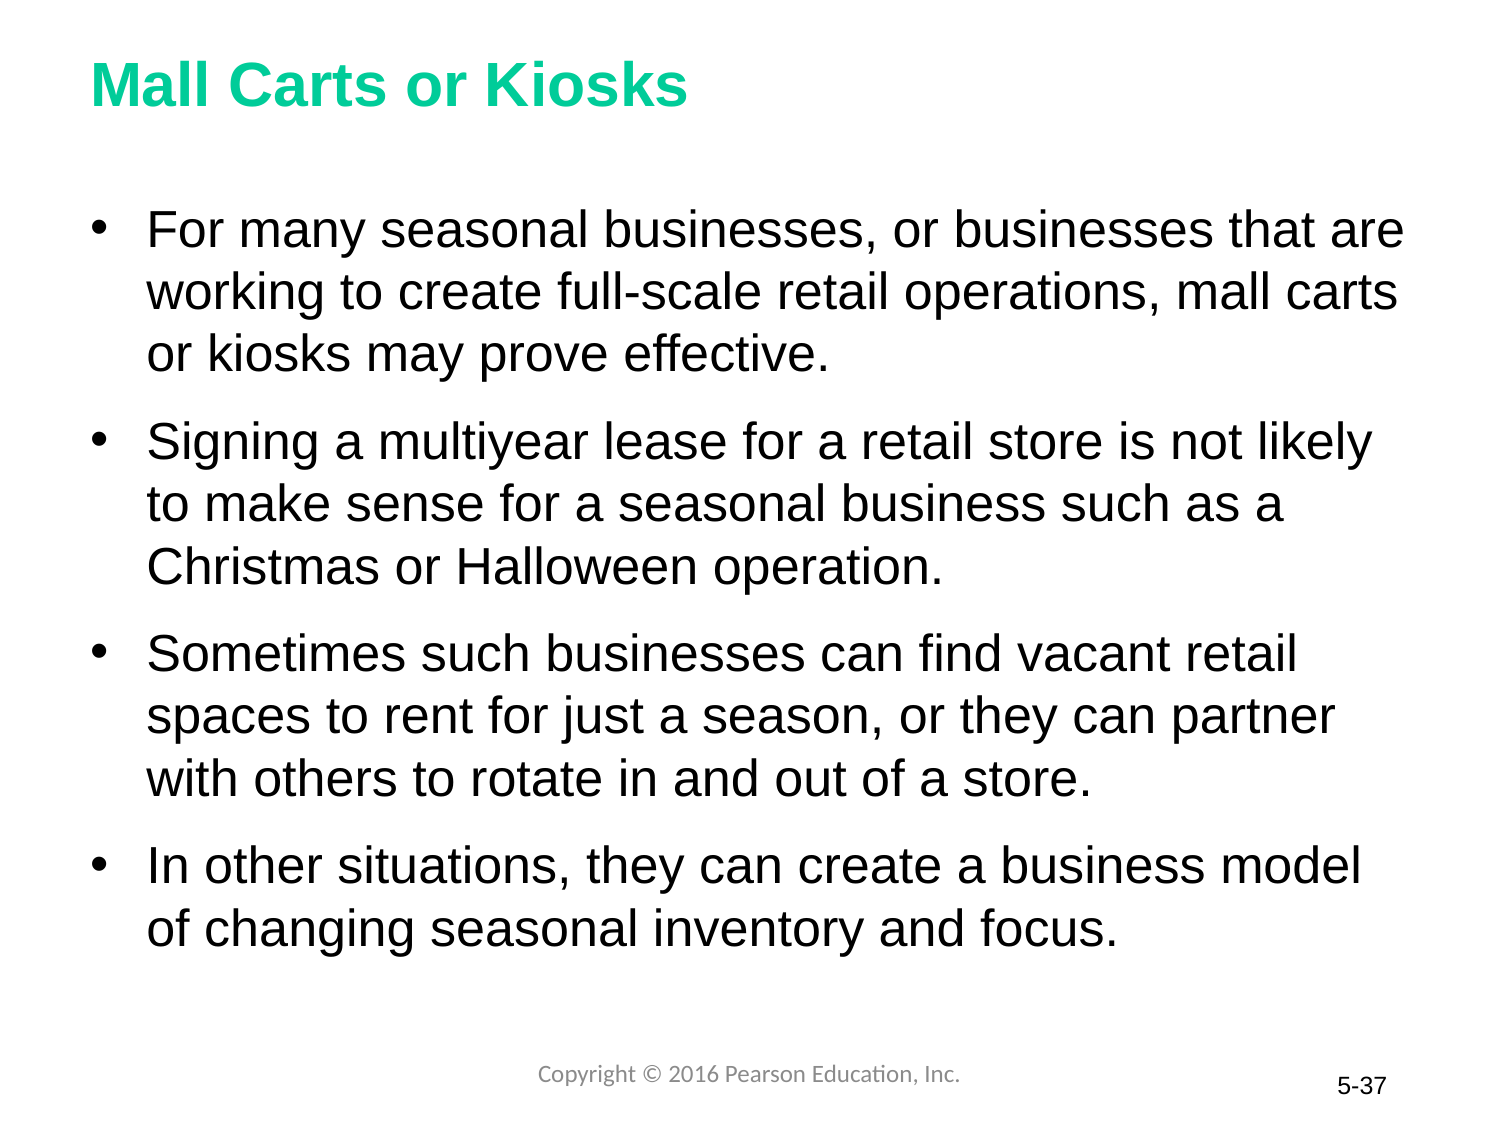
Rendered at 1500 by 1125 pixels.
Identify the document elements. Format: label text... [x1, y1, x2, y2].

footer Copyright © 2016 Pearson Education, Inc. [512, 1042, 988, 1103]
title Mall Carts or Kiosks [75, 0, 1425, 175]
list For many seasonal businesses, or businesses that are working to create full-scale retail operations, mall carts or kiosks may prove effective. Signing a multiyear lease for a retail store is not likely to make sense for a seasonal business such as a Christmas or Halloween operation. Sometimes such businesses can find vacant retail spaces to rent for just a season, or they can partner with others to rotate in and out of a store. In other situations, they can create a business model of changing seasonal inventory and focus. [75, 187, 1425, 1050]
